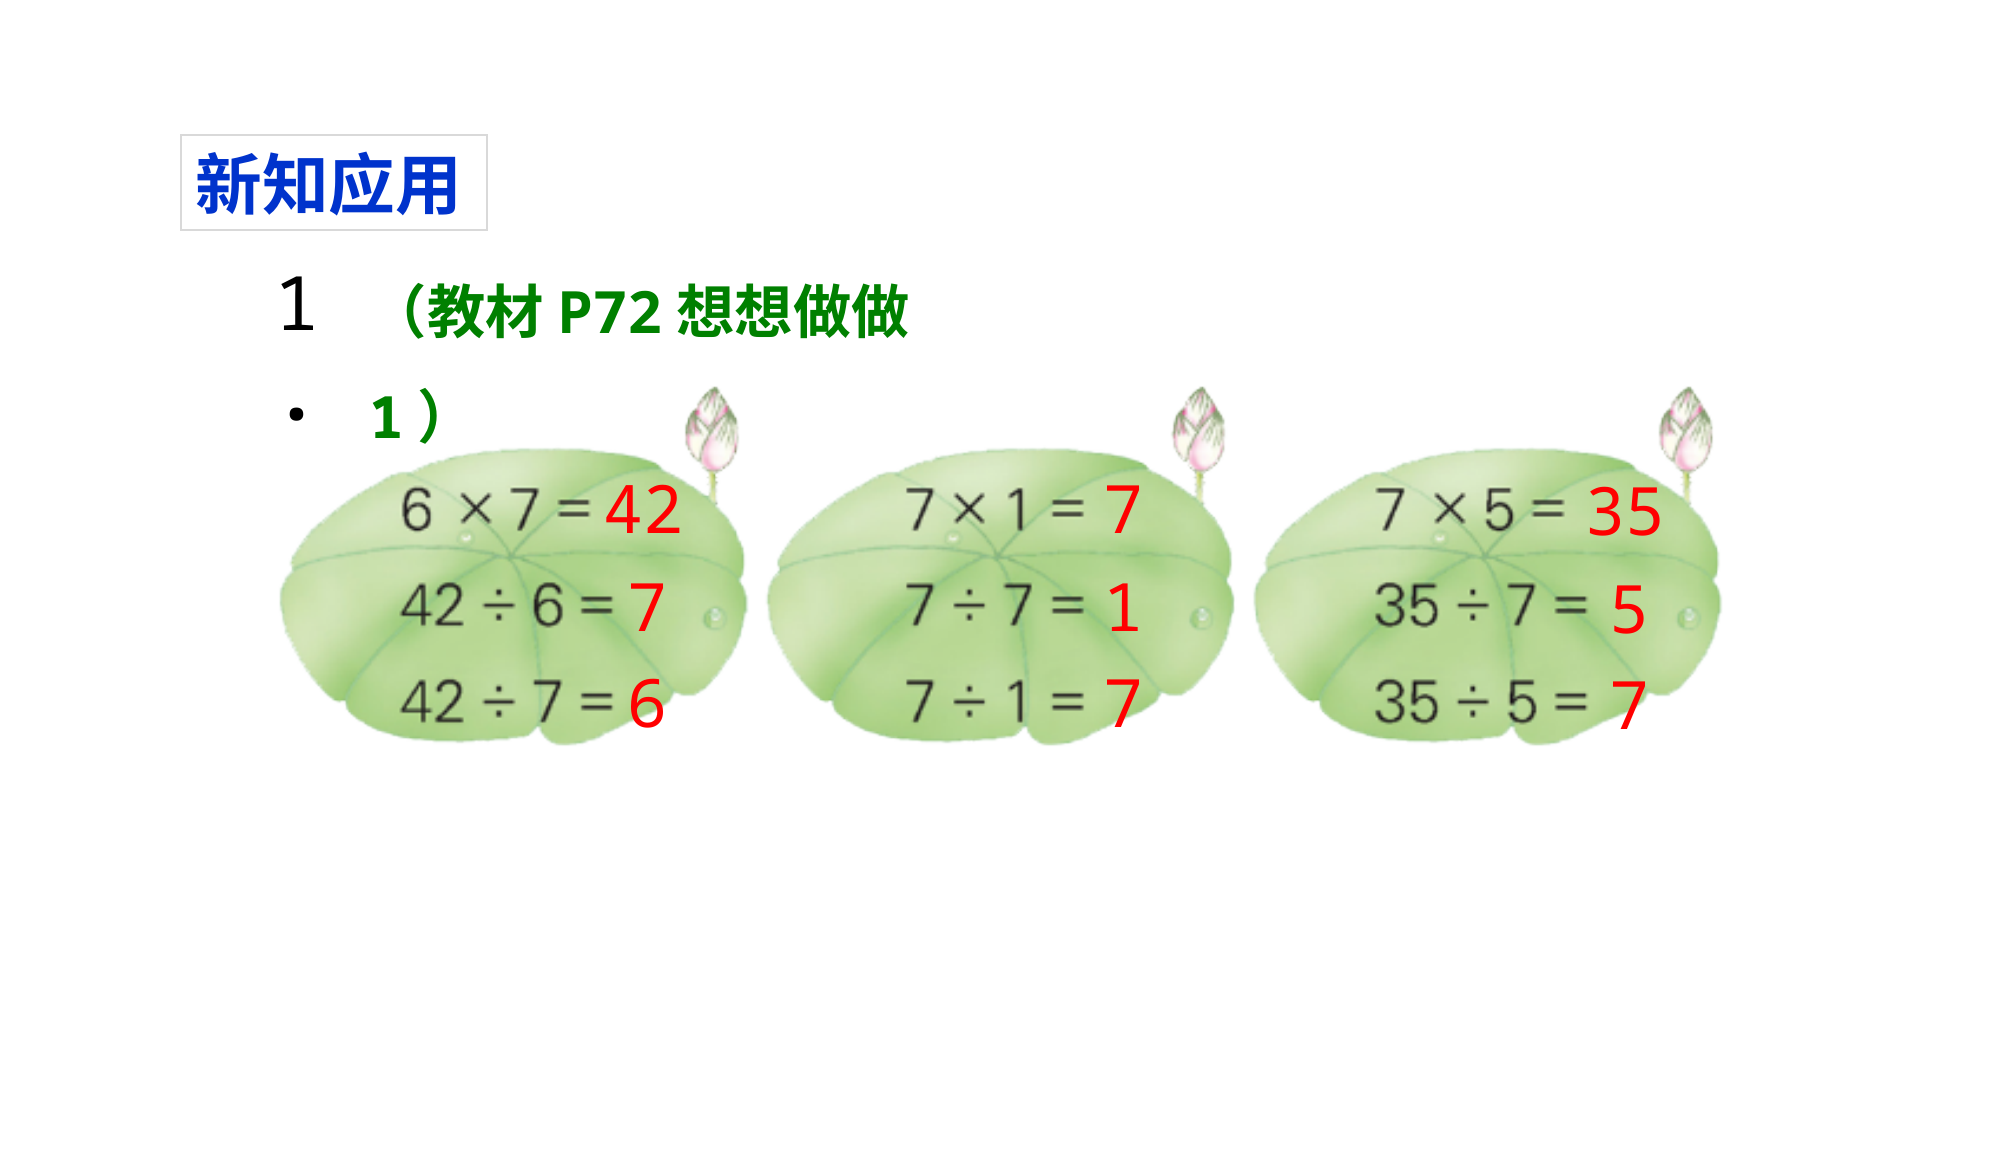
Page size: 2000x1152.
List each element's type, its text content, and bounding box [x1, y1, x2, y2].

picture [259, 373, 1756, 763]
text_box （教材P72想想做做1） [354, 233, 970, 373]
text_box 1. [259, 298, 355, 373]
text_box 新知应用 [180, 135, 488, 230]
